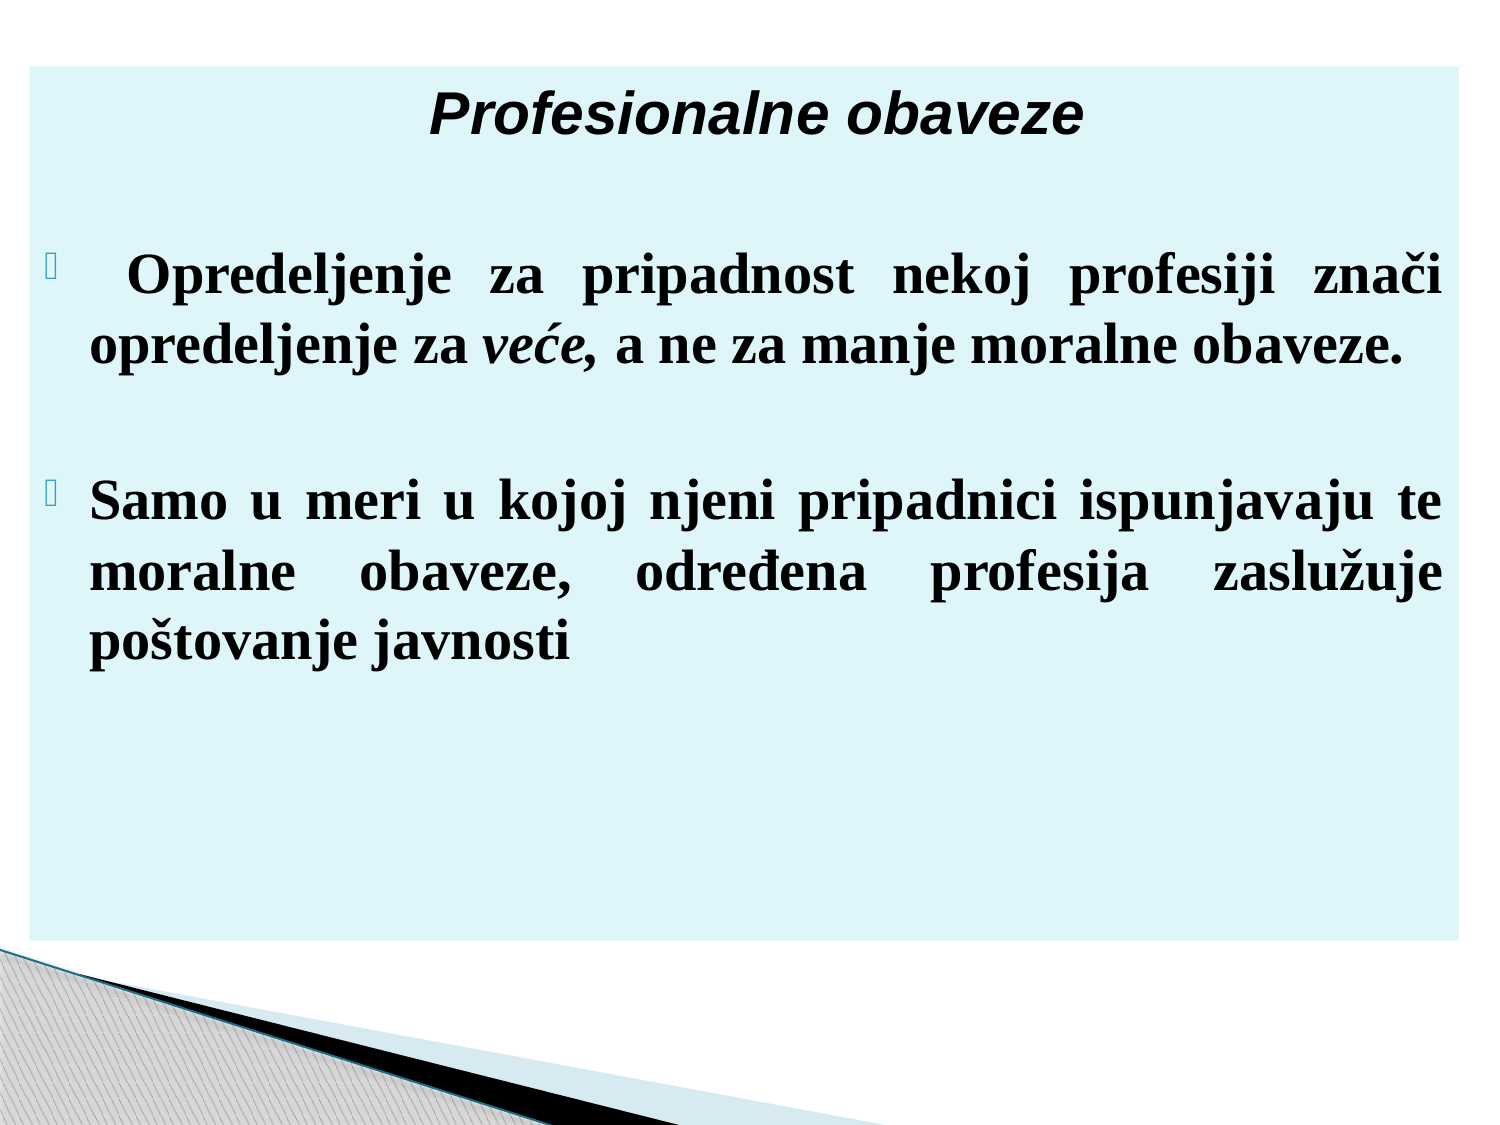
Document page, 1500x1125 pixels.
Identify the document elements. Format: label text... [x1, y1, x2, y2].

list Profesionalne obaveze Opredeljenje za pripadnost nekoj profesiji znači opredeljenje za veće, a ne za manje moralne obaveze. Samo u meri u kojoj njeni pripadnici ispunjavaju te moralne obaveze, određena profesija zaslužuje poštovanje javnosti [29, 66, 1460, 941]
